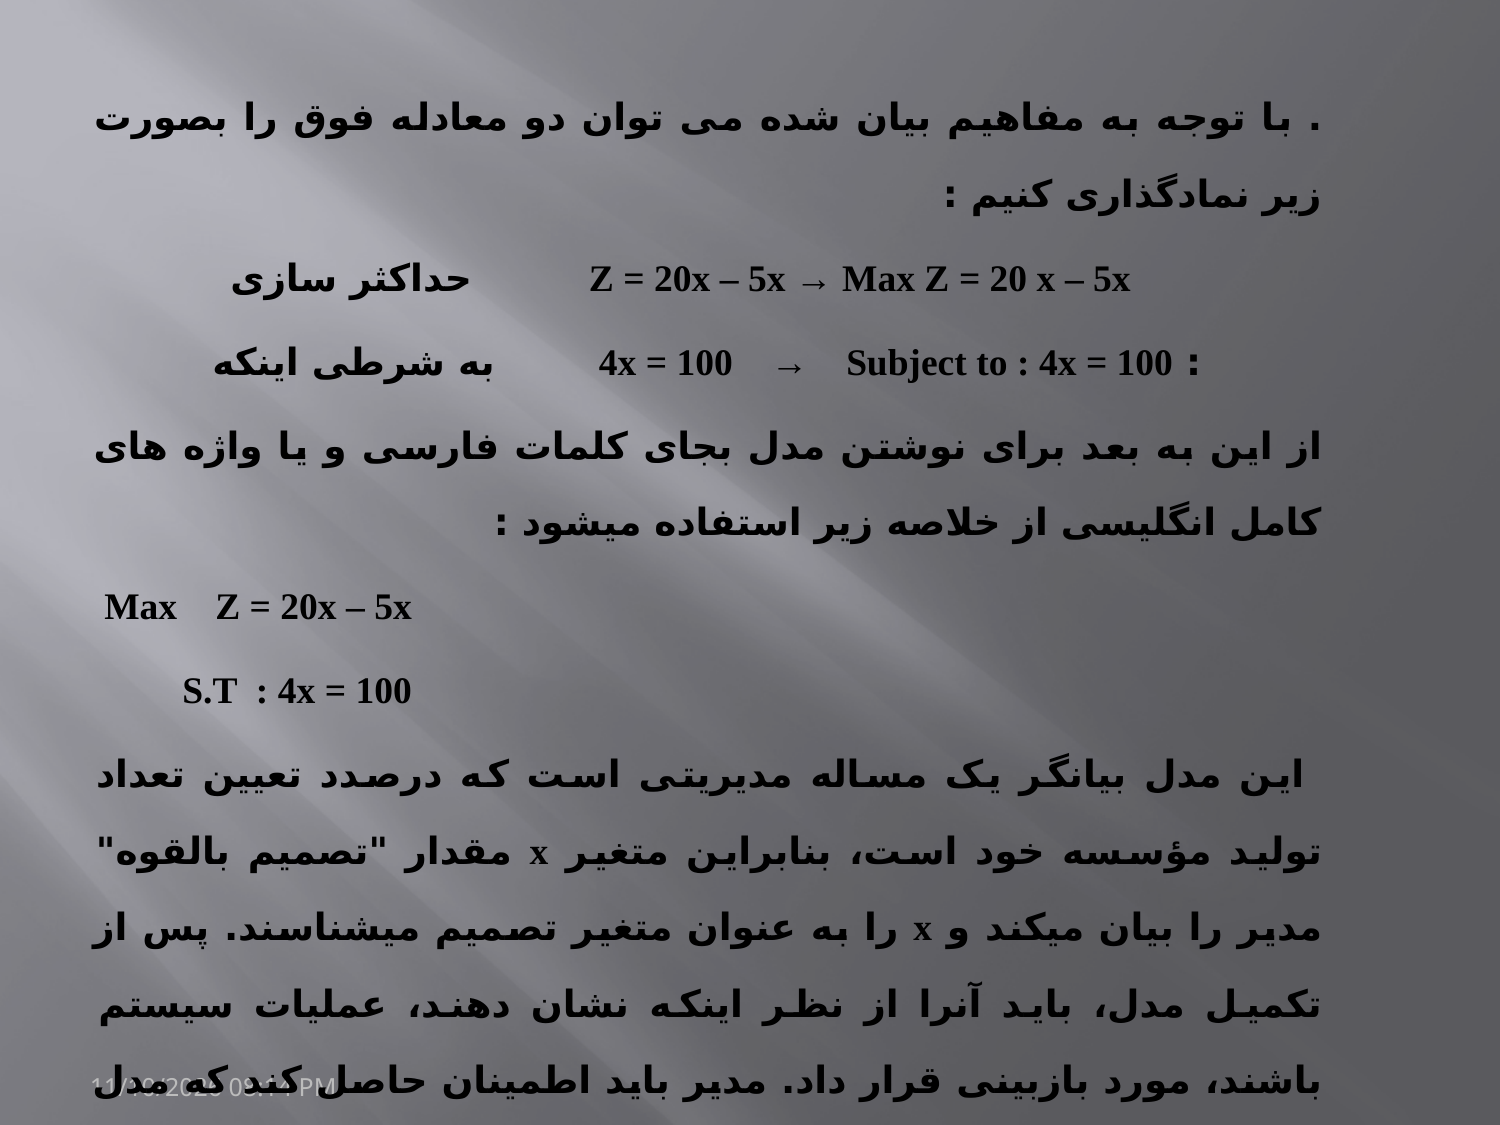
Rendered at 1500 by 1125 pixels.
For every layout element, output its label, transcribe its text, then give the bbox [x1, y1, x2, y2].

list . با توجه به مفاهیم بیان شده می توان دو معادله فوق را بصورت زیر نمادگذاری کنیم : Z = 20x – 5x → Max Z = 20 x – 5x حداکثر سازی : 4x = 100 → Subject to : 4x = 100 به شرطی اینکه از این به بعد برای نوشتن مدل بجای کلمات فارسی و یا واژه های کامل انگلیسی از خلاصه زیر استفاده می­شود : Max Z = 20x – 5x S.T : 4x = 100 این مدل بیانگر یک مساله مدیریتی است که درصدد تعیین تعداد تولید مؤسسه خود است، بنابراین متغیر x مقدار "تصمیم بالقوه" مدیر را بیان می­کند و x را به عنوان متغیر تصمیم می­شناسند. پس از تکمیل مدل، باید آنرا از نظر اینکه نشان دهند، عملیات سیستم باشند، مورد بازبینی قرار داد. مدیر باید اطمینان حاصل کند که مدل ساخته شده بیانگر رفتار واقعی سیستم است. [76, 54, 1427, 1106]
slide_number 20/مارس/1 [75, 1052, 425, 1113]
